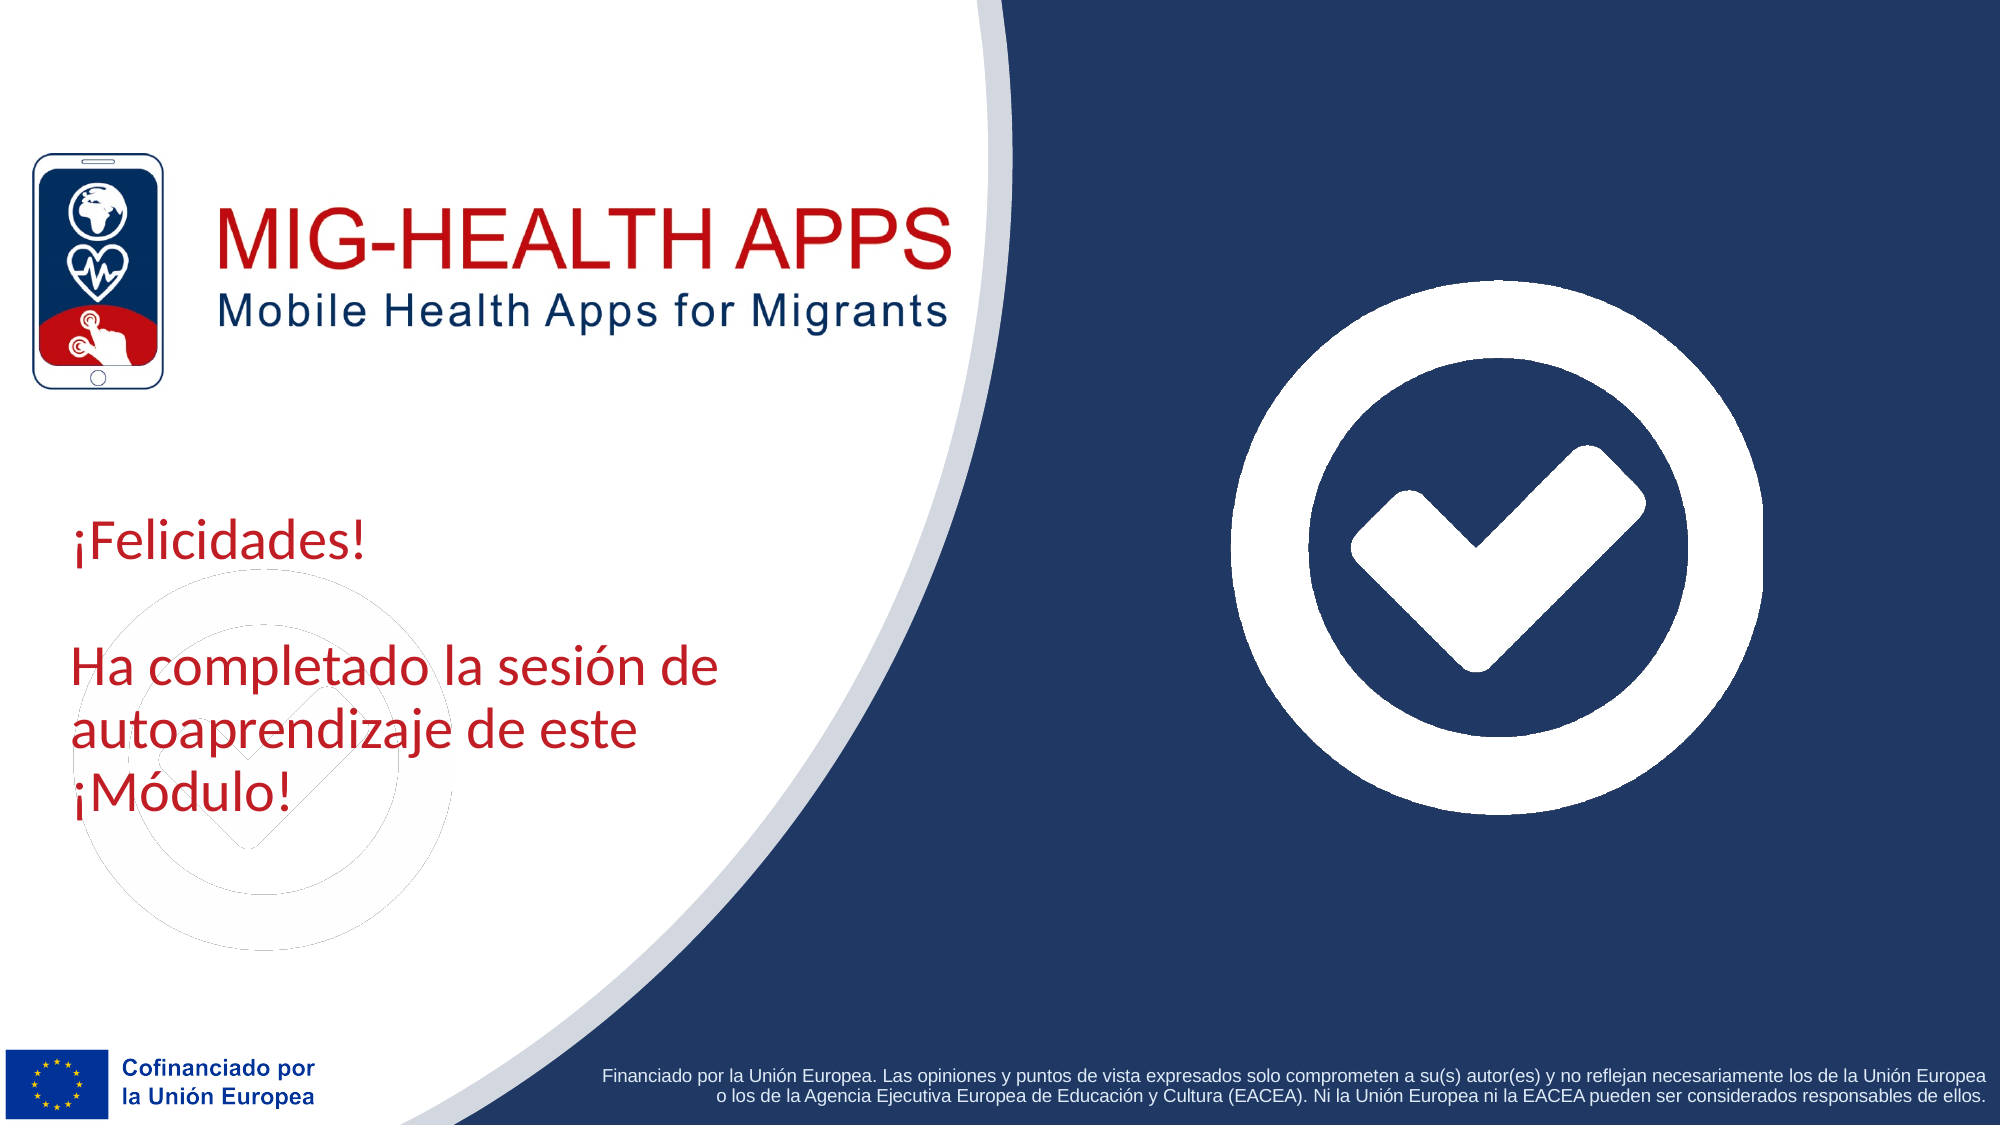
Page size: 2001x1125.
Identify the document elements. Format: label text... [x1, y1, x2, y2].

picture [0, 1044, 331, 1125]
text_box ¡Felicidades! Ha completado la sesión de autoaprendizaje de este ¡Módulo! [55, 479, 882, 854]
picture [70, 569, 452, 951]
text_box [882, 0, 1013, 683]
picture [1226, 279, 1763, 816]
text_box [0, 0, 989, 1125]
text_box [402, 854, 769, 1125]
text_box Financiado por la Unión Europea. Las opiniones y puntos de vista expresados solo comprometen a su(s) autor(es) y no reflejan necesariamente los de la Unión Europea o los de la Agencia Ejecutiva Europea de Educación y Cultura (EACEA). Ni la Unión Europea ni la EACEA pueden ser considerados responsables de ellos. [579, 1050, 2000, 1124]
picture [32, 152, 952, 390]
